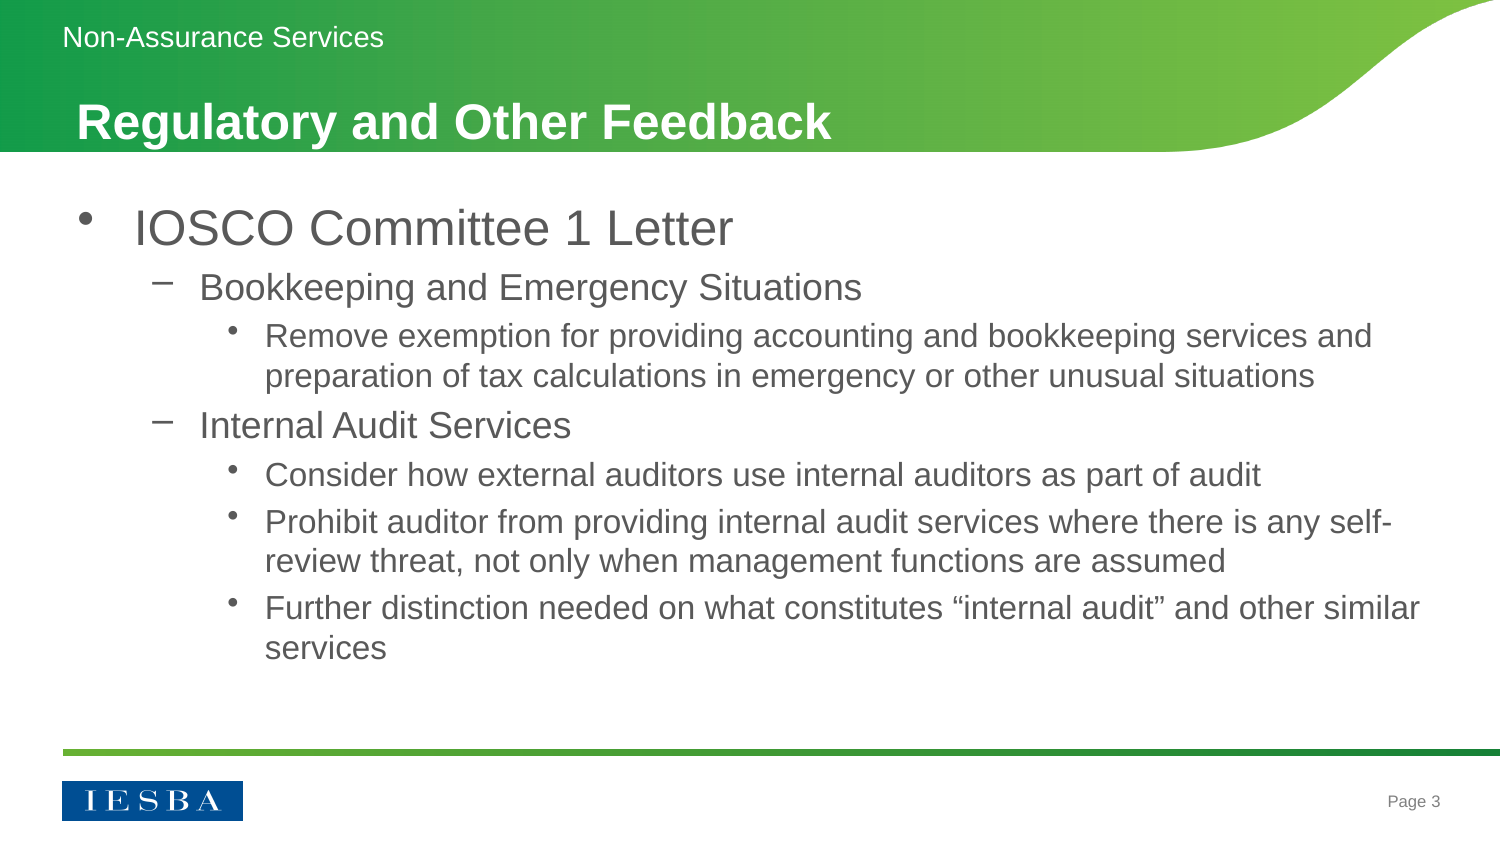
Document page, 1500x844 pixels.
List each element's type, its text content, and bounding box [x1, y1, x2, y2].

list IOSCO Committee 1 Letter Bookkeeping and Emergency Situations Remove exemption for providing accounting and bookkeeping services and preparation of tax calculations in emergency or other unusual situations Internal Audit Services Consider how external auditors use internal auditors as part of audit Prohibit auditor from providing internal audit services where there is any self-review threat, not only when management functions are assumed Further distinction needed on what constitutes “internal audit” and other similar services [62, 187, 1450, 694]
subtitle Non-Assurance Services [62, 18, 500, 47]
picture [0, 0, 1497, 152]
picture [62, 781, 243, 821]
title Regulatory and Other Feedback [62, 56, 1300, 122]
